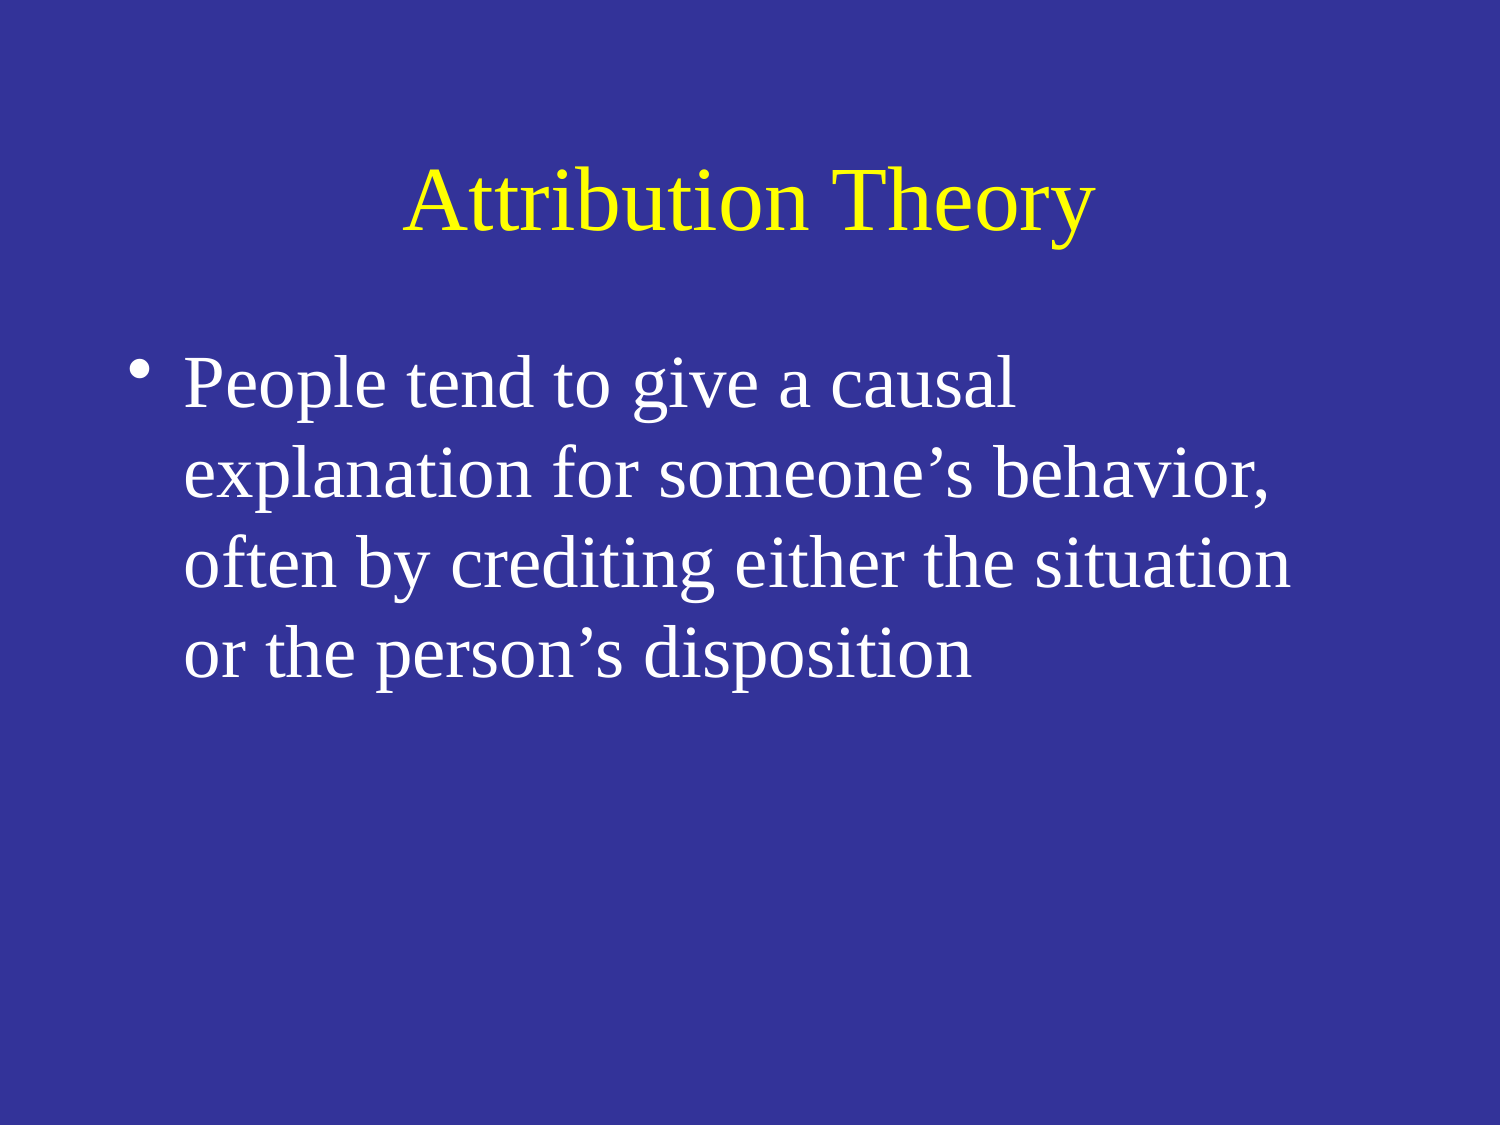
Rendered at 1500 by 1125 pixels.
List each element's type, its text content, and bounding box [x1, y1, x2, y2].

title Attribution Theory [112, 99, 1388, 288]
list People tend to give a causal explanation for someone’s behavior, often by crediting either the situation or the person’s disposition [112, 324, 1353, 1001]
